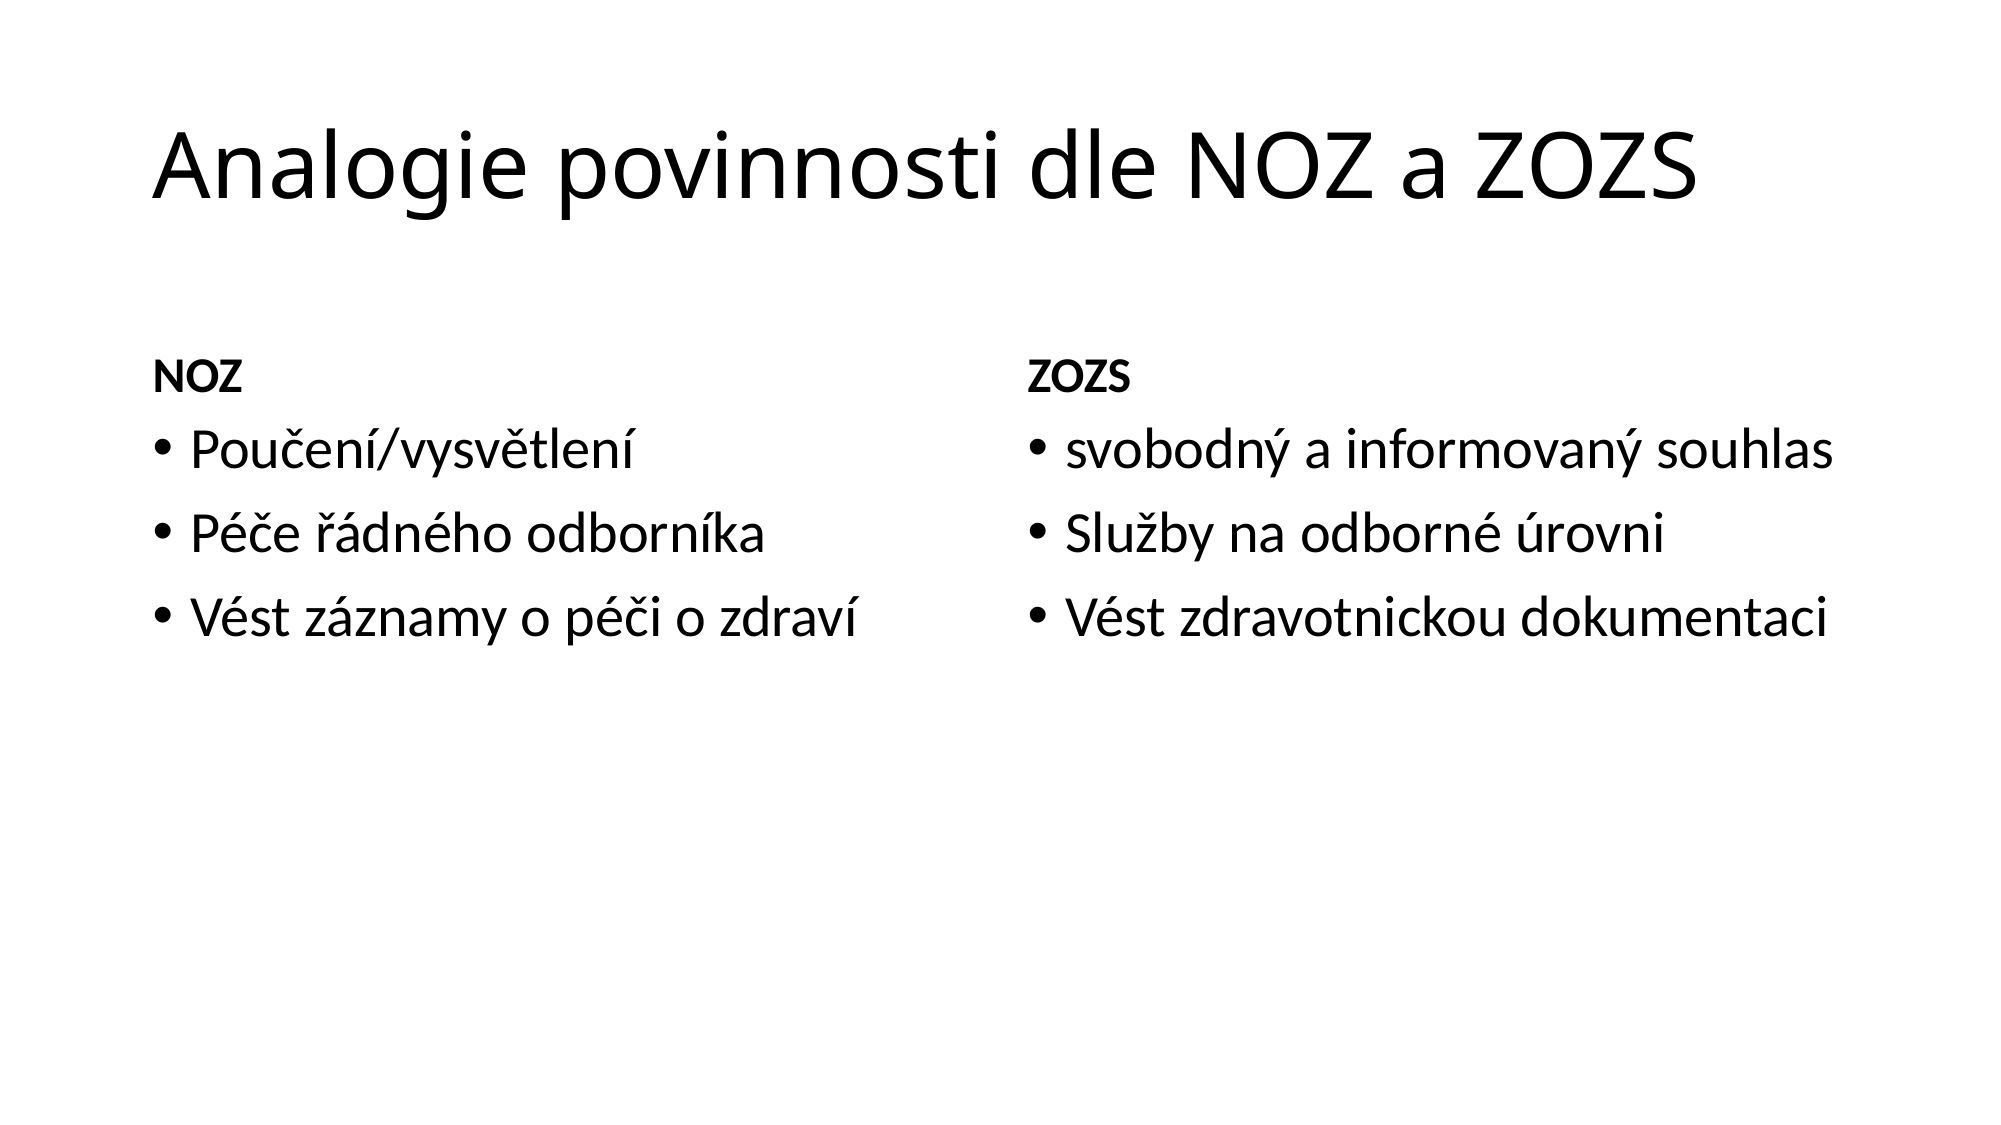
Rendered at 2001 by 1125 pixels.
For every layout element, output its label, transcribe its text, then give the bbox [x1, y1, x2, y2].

title Analogie povinnosti dle NOZ a ZOZS [137, 59, 1863, 278]
list Poučení/vysvětlení Péče řádného odborníka Vést záznamy o péči o zdraví [137, 410, 984, 1016]
list NOZ [137, 275, 984, 410]
list ZOZS [1012, 275, 1863, 410]
list svobodný a informovaný souhlas Služby na odborné úrovni Vést zdravotnickou dokumentaci [1012, 410, 1863, 1016]
